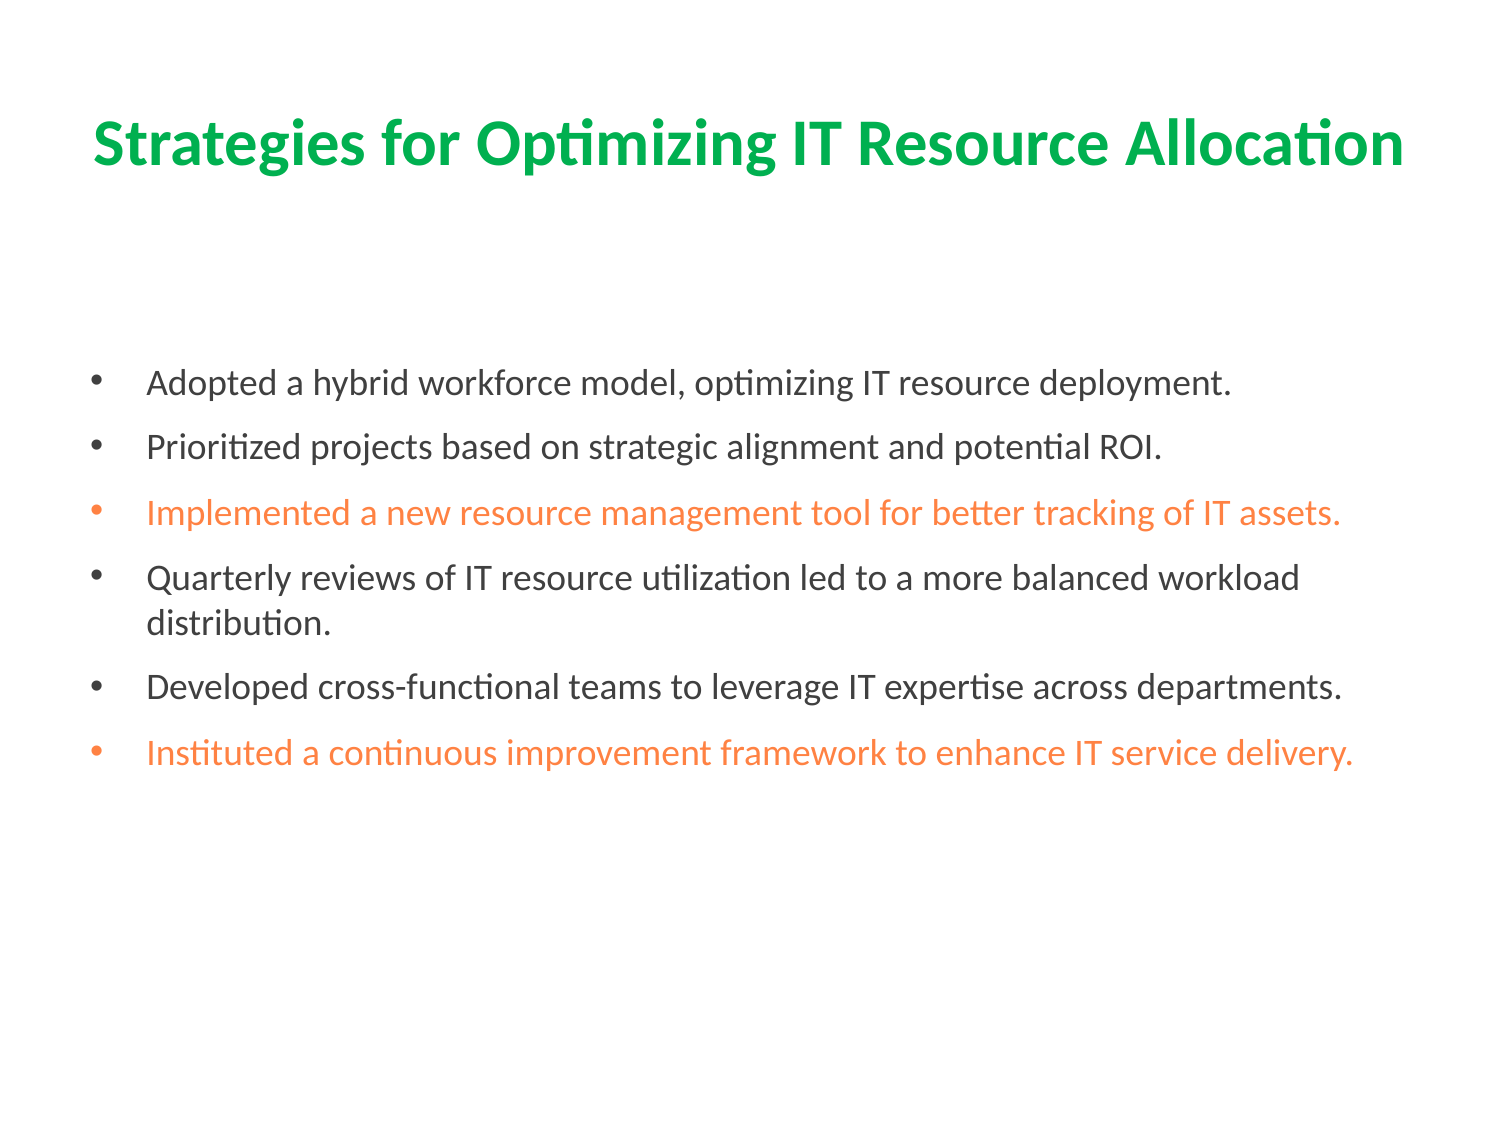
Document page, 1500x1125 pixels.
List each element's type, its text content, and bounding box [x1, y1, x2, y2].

list Adopted a hybrid workforce model, optimizing IT resource deployment. Prioritized projects based on strategic alignment and potential ROI. Implemented a new resource management tool for better tracking of IT assets. Quarterly reviews of IT resource utilization led to a more balanced workload distribution. Developed cross-functional teams to leverage IT expertise across departments. Instituted a continuous improvement framework to enhance IT service delivery. [75, 262, 1425, 1005]
title Strategies for Optimizing IT Resource Allocation [75, 45, 1425, 233]
